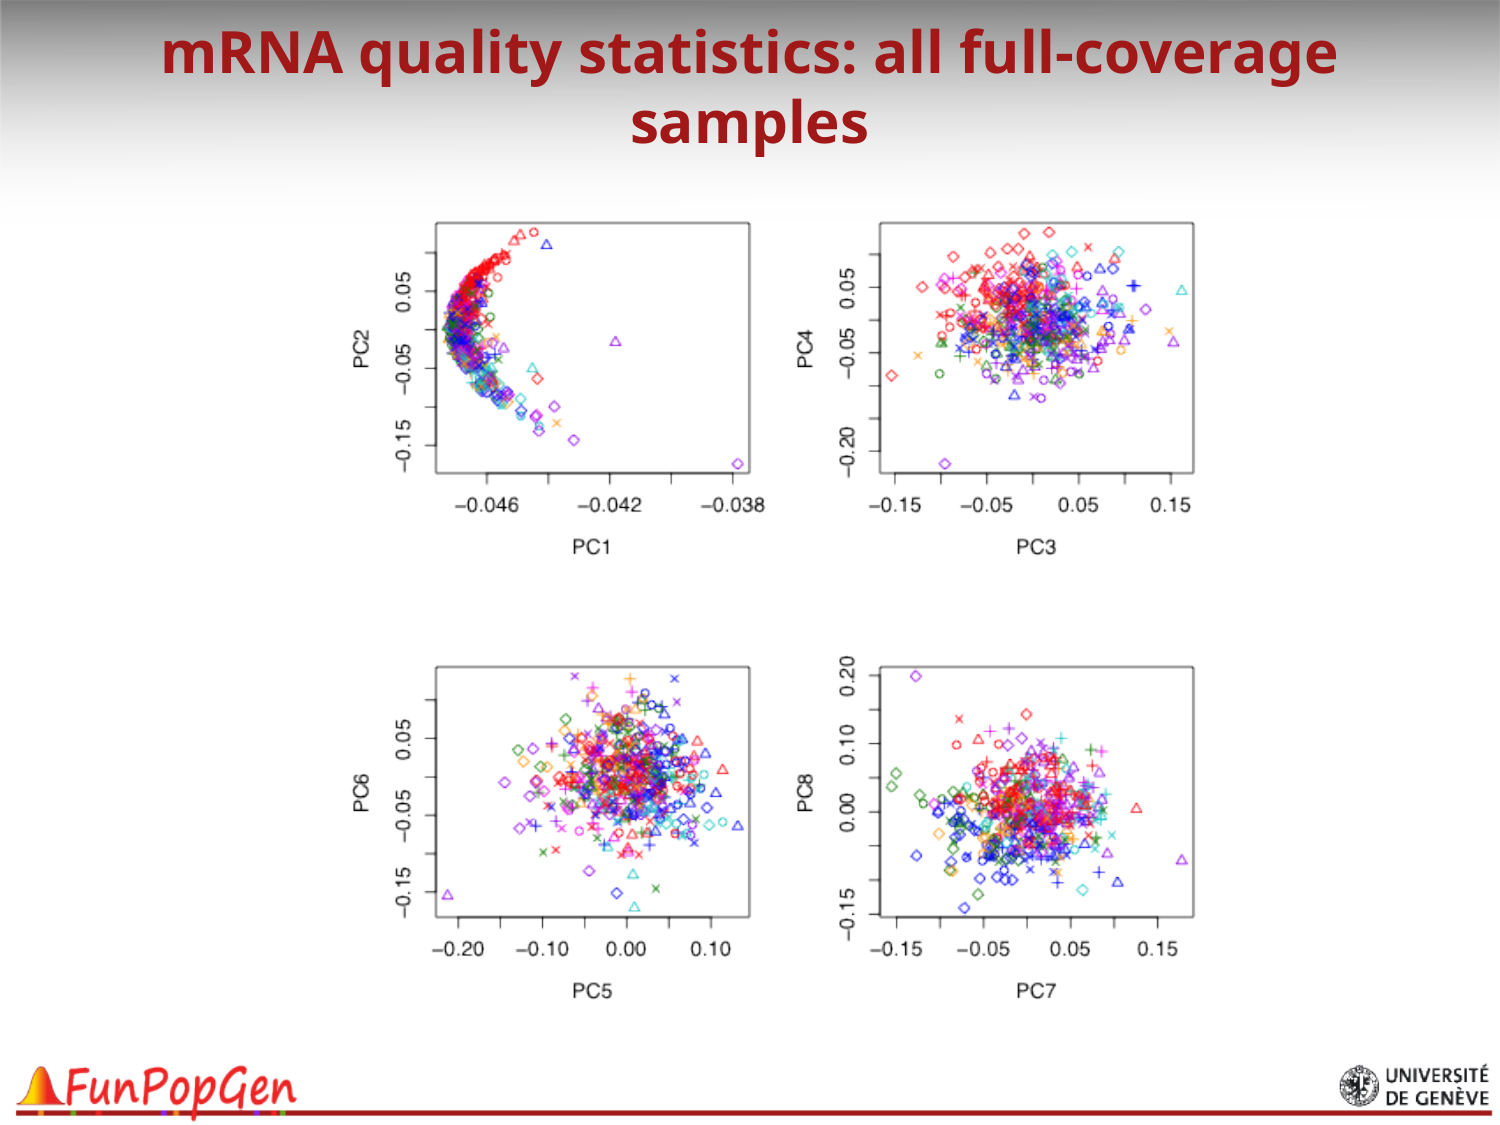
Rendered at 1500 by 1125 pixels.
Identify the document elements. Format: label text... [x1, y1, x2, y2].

title mRNA quality statistics: all full-coverage samples [90, 17, 1410, 163]
picture [0, 0, 1500, 1125]
